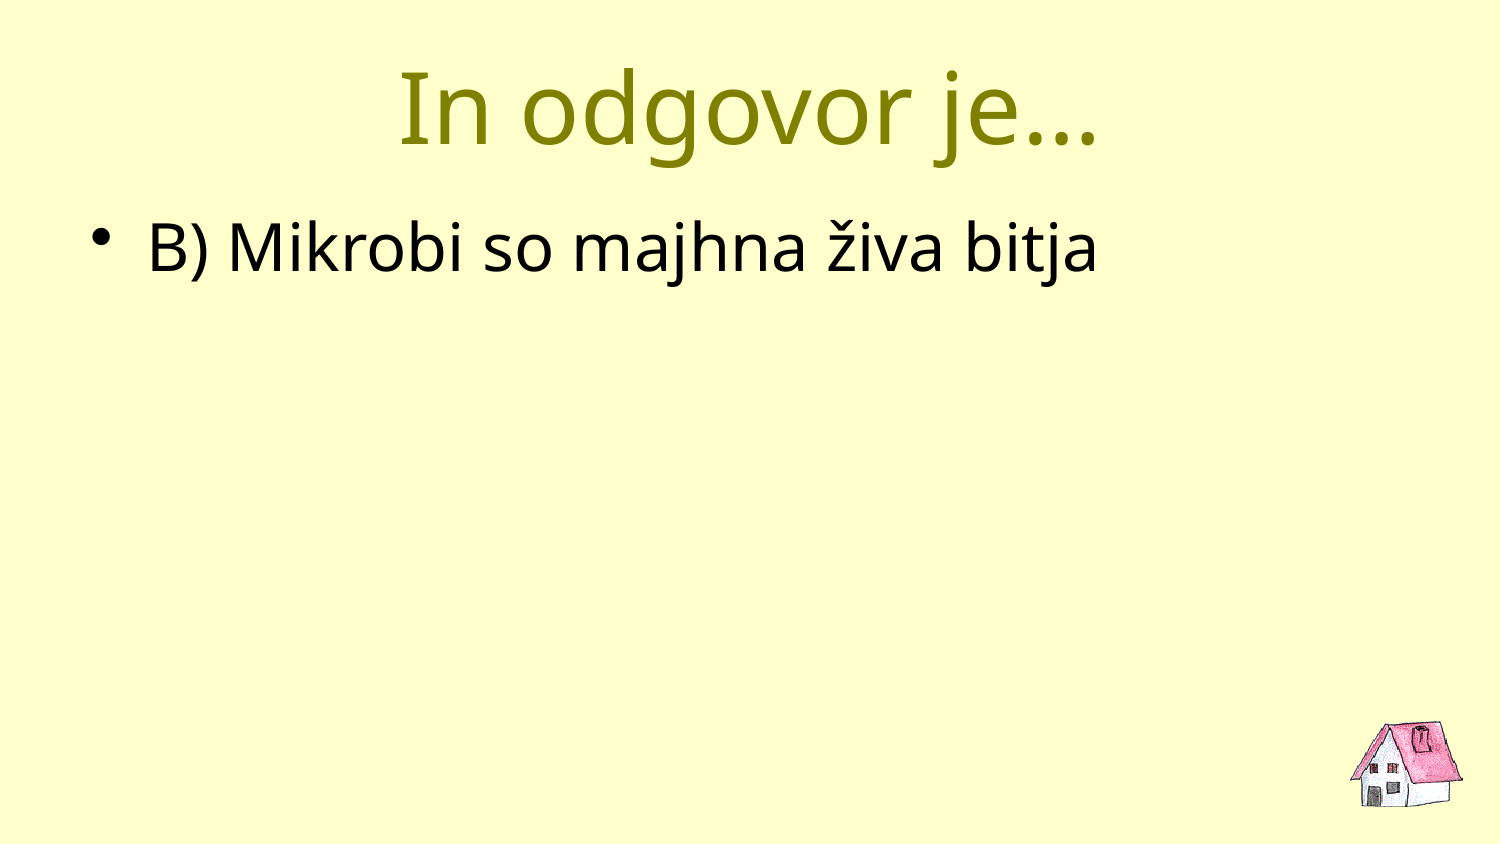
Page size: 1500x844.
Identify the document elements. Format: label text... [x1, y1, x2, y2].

title In odgovor je… [74, 33, 1426, 175]
picture [1349, 721, 1463, 808]
list B) Mikrobi so majhna živa bitja [74, 196, 1426, 754]
